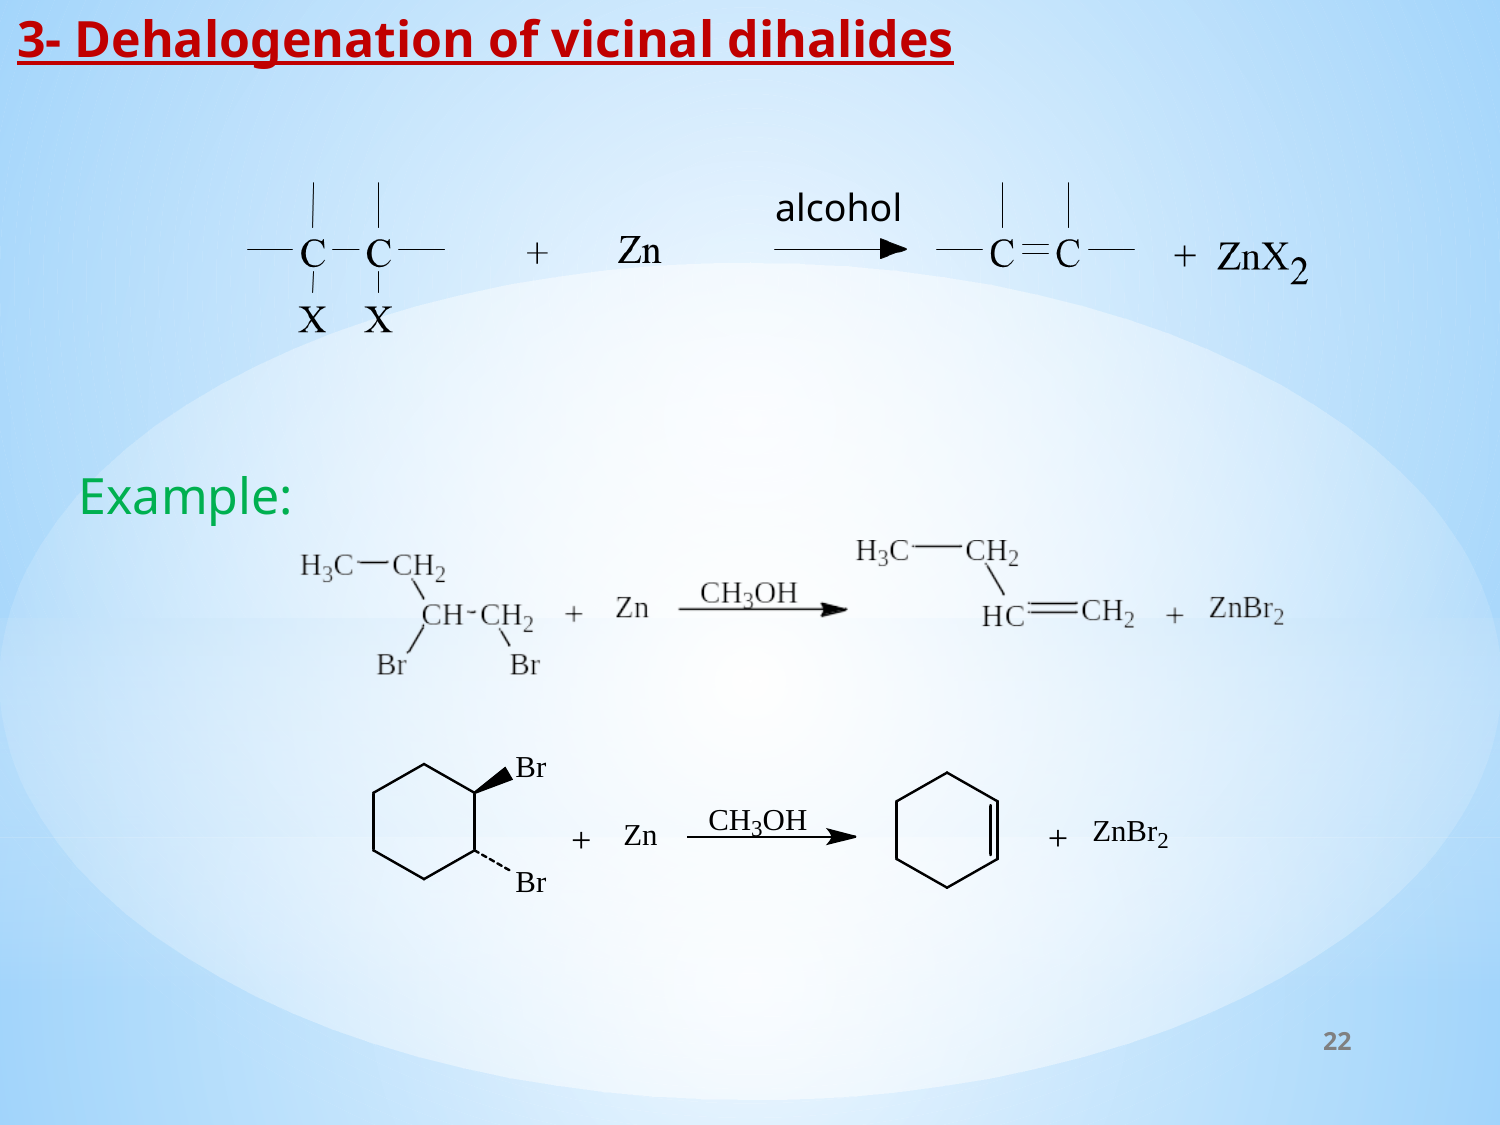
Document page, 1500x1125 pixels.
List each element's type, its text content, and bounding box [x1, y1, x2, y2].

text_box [223, 158, 1333, 366]
picture [297, 539, 1304, 688]
text_box 3- Dehalogenation of vicinal dihalides [2, 0, 980, 75]
text_box Example: [63, 457, 308, 533]
picture [369, 757, 1187, 906]
slide_number 22 [1187, 1012, 1488, 1073]
